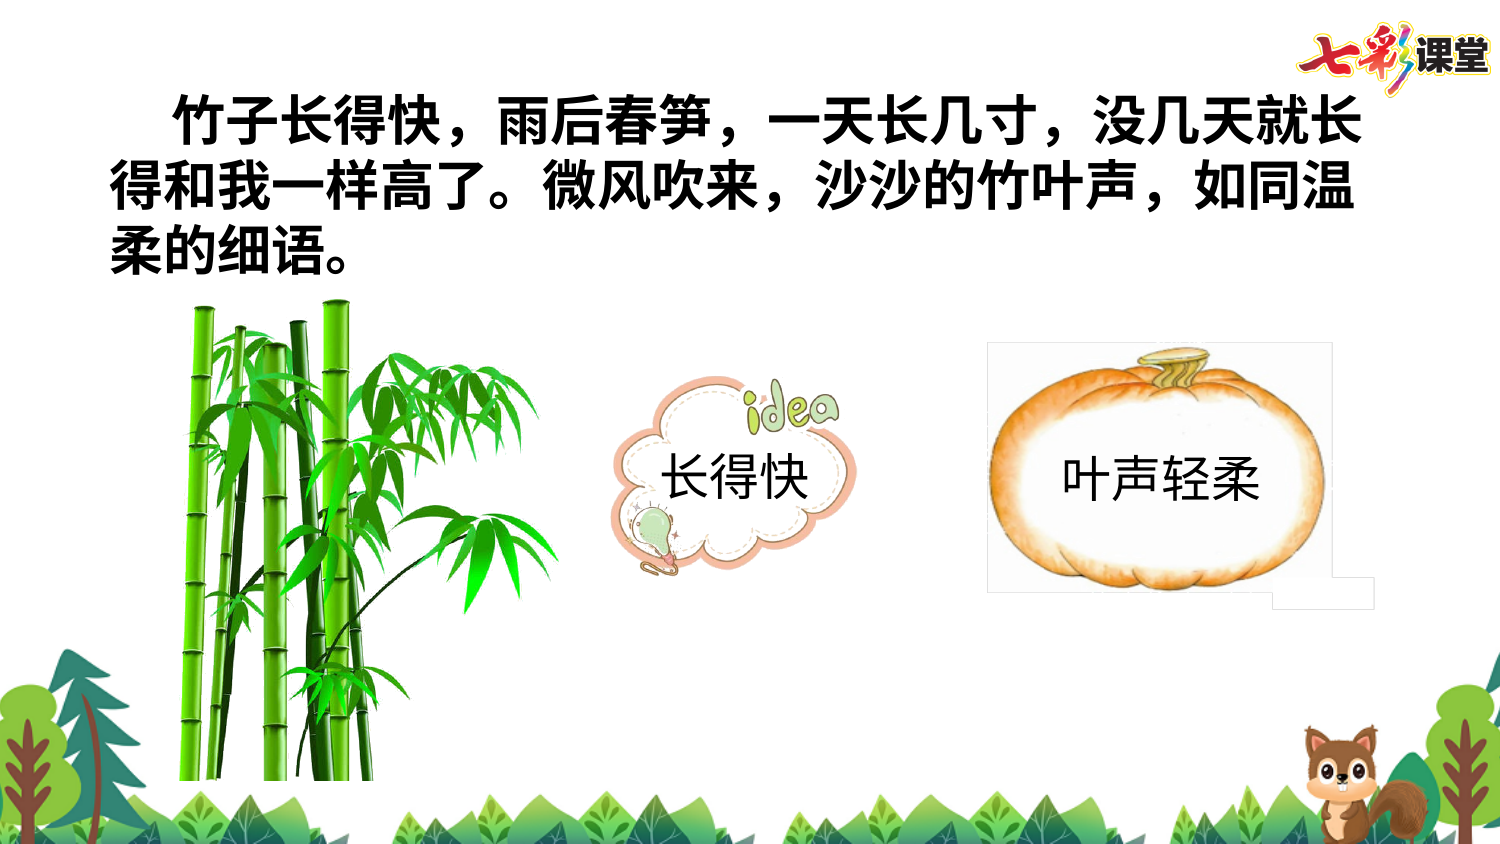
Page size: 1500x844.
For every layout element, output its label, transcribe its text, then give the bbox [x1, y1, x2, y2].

text_box 竹子长得快，雨后春笋，一天长几寸，没几天就长得和我一样高了。微风吹来，沙沙的竹叶声，如同温柔的细语。 [94, 79, 1406, 289]
picture [0, 0, 1500, 844]
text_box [608, 374, 863, 578]
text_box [985, 341, 1377, 611]
